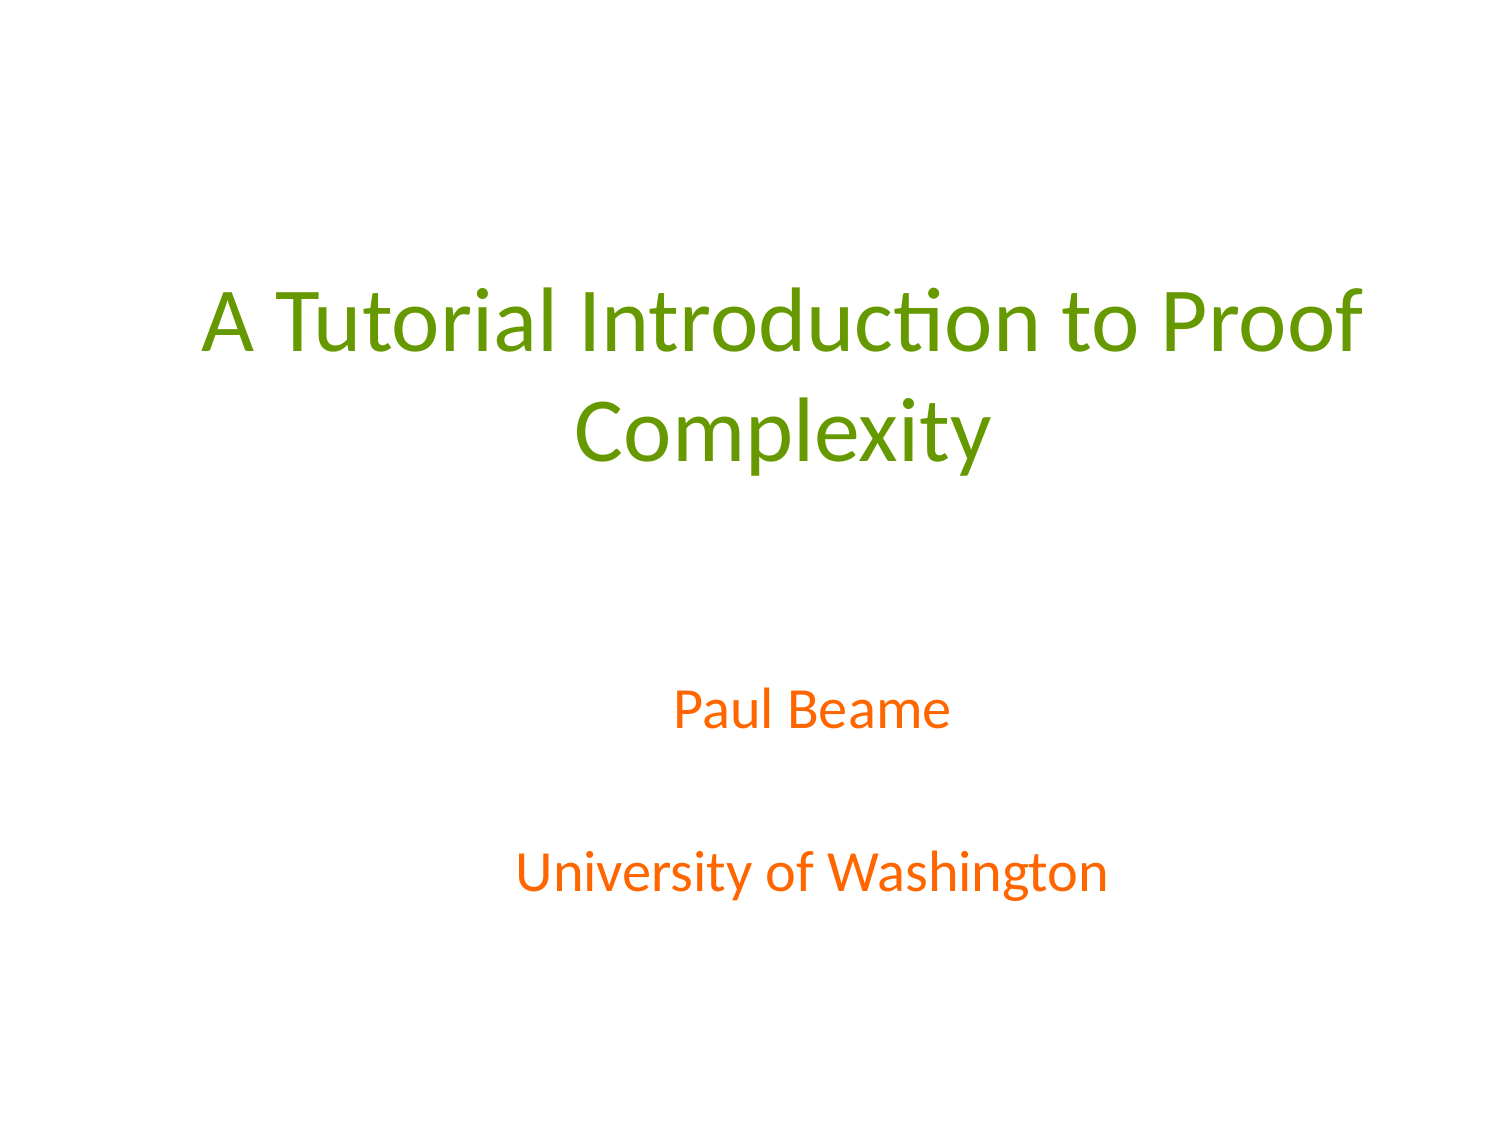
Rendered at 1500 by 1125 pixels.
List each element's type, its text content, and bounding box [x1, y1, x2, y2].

subtitle Paul Beame University of Washington [287, 662, 1338, 954]
title A Tutorial Introduction to Proof Complexity [150, 99, 1417, 488]
